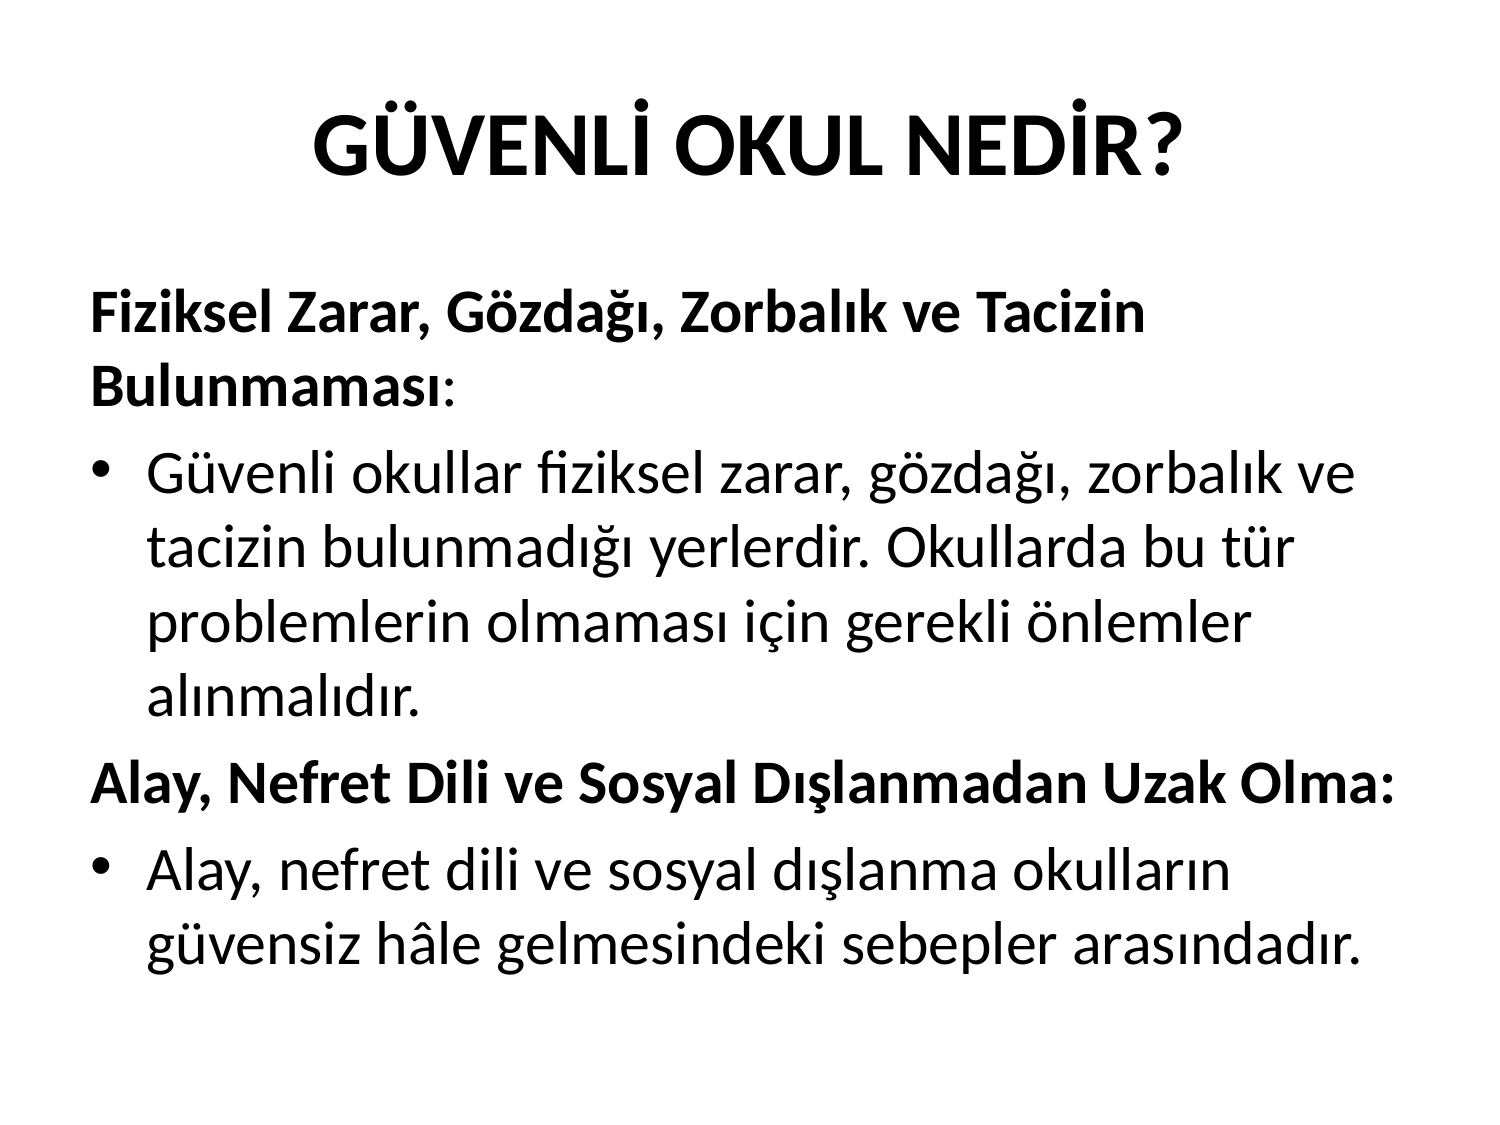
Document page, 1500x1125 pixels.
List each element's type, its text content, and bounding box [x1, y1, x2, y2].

list Fiziksel Zarar, Gözdağı, Zorbalık ve Tacizin Bulunmaması: Güvenli okullar fiziksel zarar, gözdağı, zorbalık ve tacizin bulunmadığı yerlerdir. Okullarda bu tür problemlerin olmaması için gerekli önlemler alınmalıdır. Alay, Nefret Dili ve Sosyal Dışlanmadan Uzak Olma: Alay, nefret dili ve sosyal dışlanma okulların güvensiz hâle gelmesindeki sebepler arasındadır. [75, 262, 1425, 1005]
title GÜVENLİ OKUL NEDİR? [75, 45, 1425, 233]
